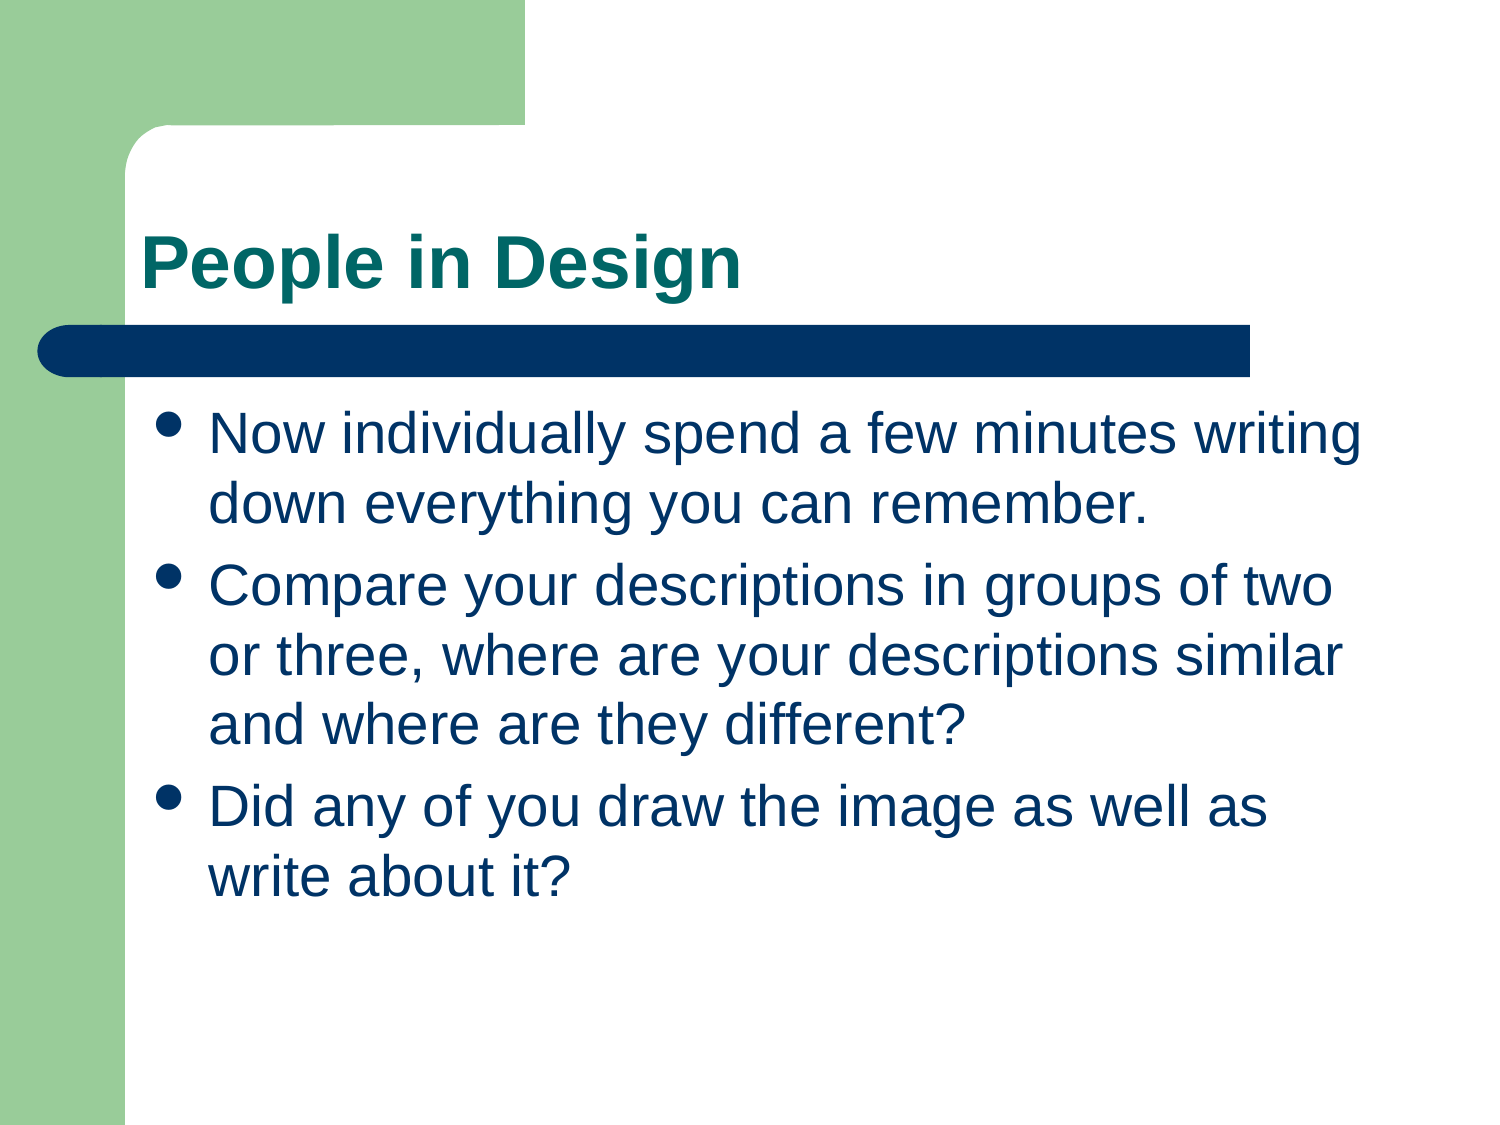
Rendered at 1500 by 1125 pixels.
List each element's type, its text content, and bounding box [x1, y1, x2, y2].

list Now individually spend a few minutes writing down everything you can remember. Compare your descriptions in groups of two or three, where are your descriptions similar and where are they different? Did any of you draw the image as well as write about it? [137, 387, 1400, 999]
title People in Design [124, 124, 1426, 313]
